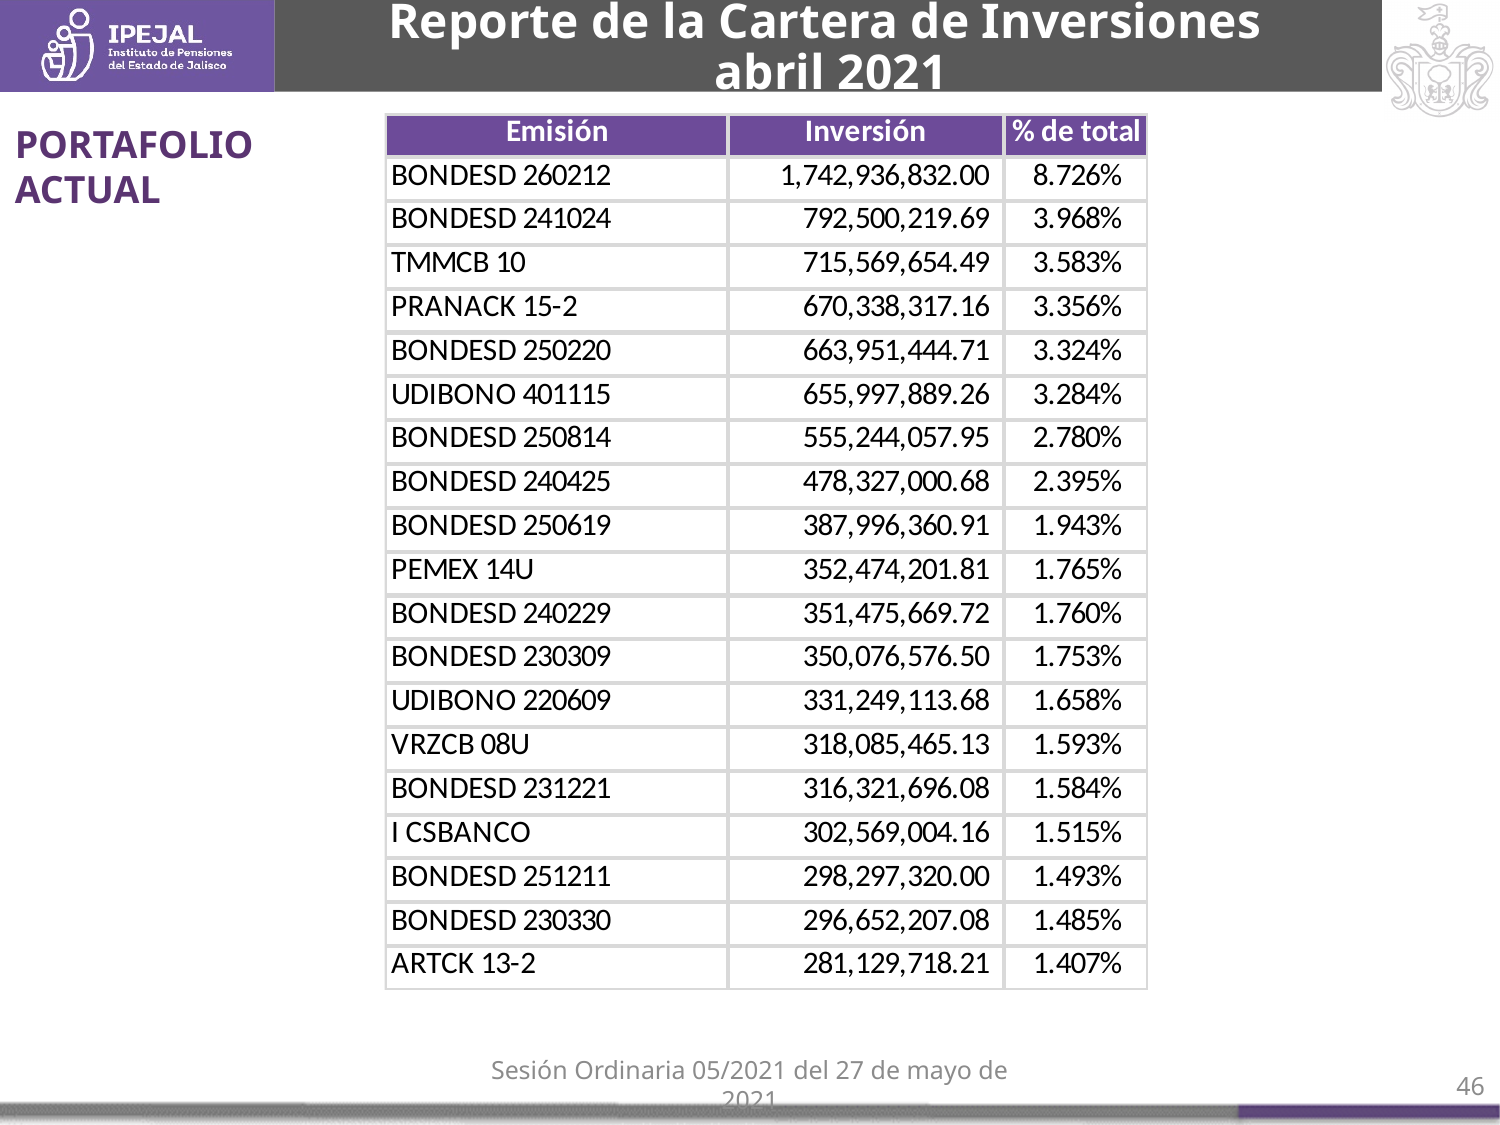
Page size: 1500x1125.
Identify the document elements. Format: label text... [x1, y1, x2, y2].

picture [0, 1096, 1500, 1125]
footer Sesión Ordinaria 05/2021 del 27 de mayo de 2021 [468, 1054, 1032, 1115]
text_box PORTAFOLIO ACTUAL [0, 113, 298, 219]
slide_number 46 [1149, 1057, 1500, 1118]
picture [384, 113, 1151, 993]
picture [0, 0, 275, 92]
text_box Reporte de la Cartera de Inversiones abril 2021 [278, 0, 1385, 70]
